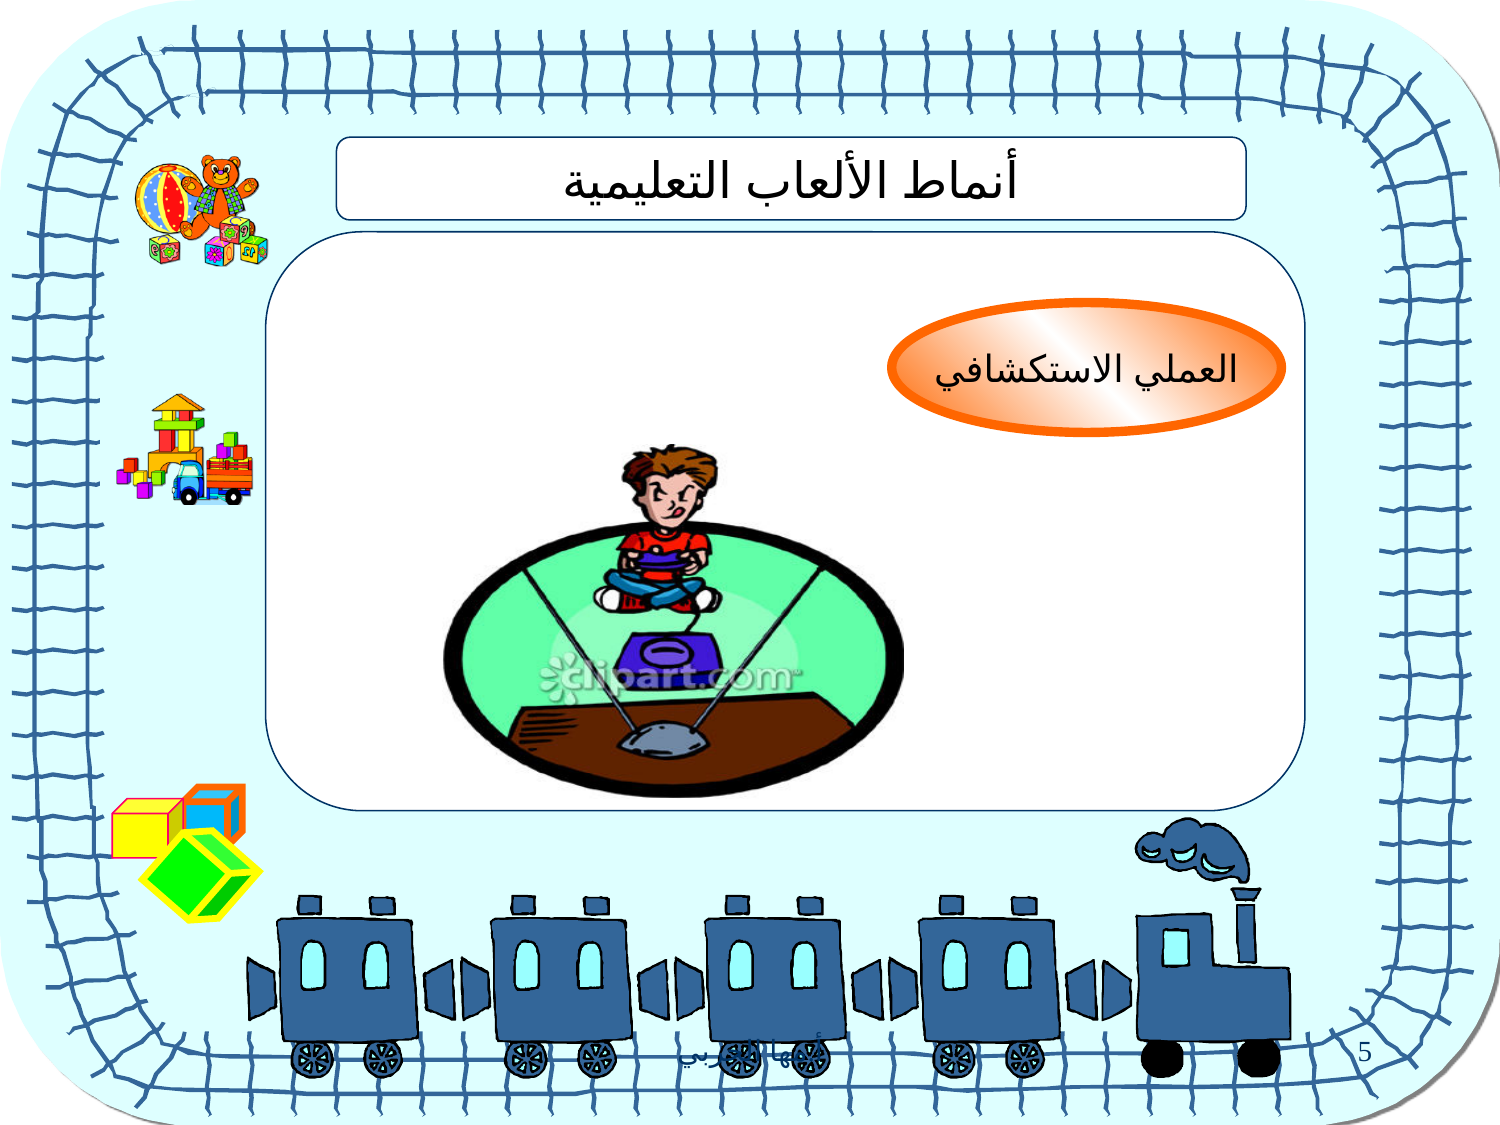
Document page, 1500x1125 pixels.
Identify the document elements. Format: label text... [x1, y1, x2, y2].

text_box [265, 231, 1305, 811]
slide_number 5 [1074, 1024, 1388, 1101]
picture [442, 443, 904, 799]
text_box [142, 830, 260, 921]
text_box [184, 786, 243, 845]
text_box أنماط الألعاب التعليمية [336, 137, 1247, 220]
footer أ.مها الحربي [512, 1024, 988, 1101]
picture [123, 148, 278, 279]
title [99, 382, 255, 505]
text_box [112, 798, 184, 858]
text_box العملي الاستكشافي [891, 302, 1282, 433]
